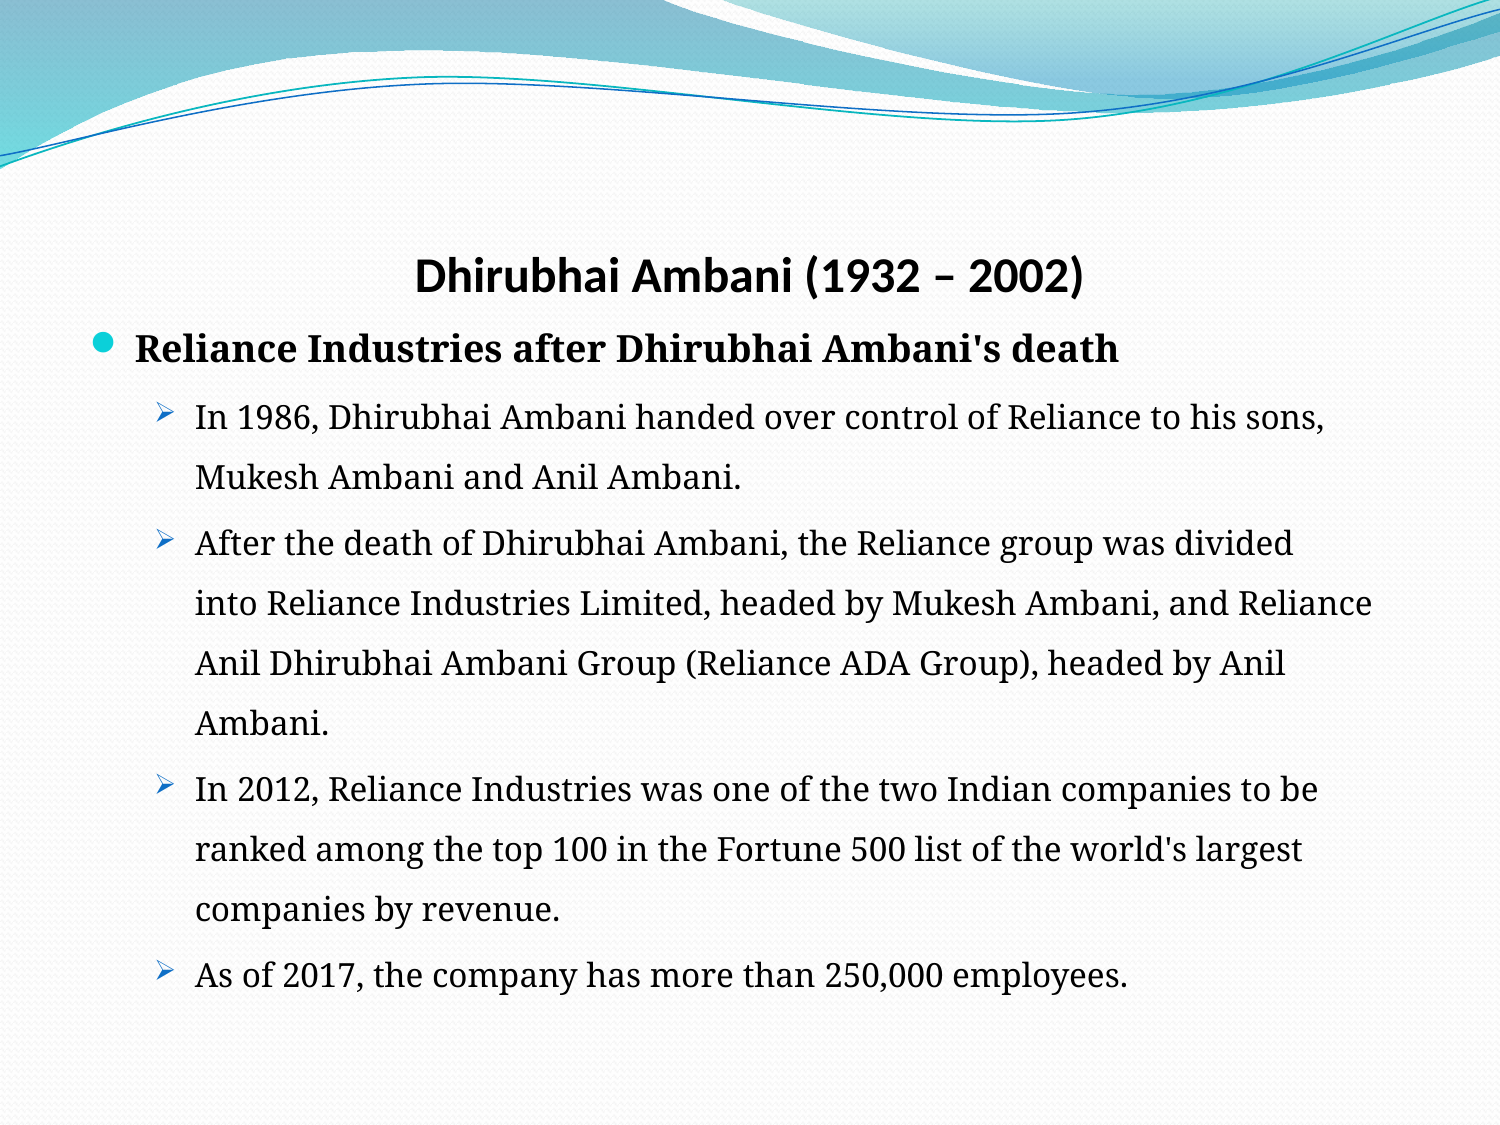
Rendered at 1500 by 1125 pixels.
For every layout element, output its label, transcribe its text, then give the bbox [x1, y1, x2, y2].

title Dhirubhai Ambani (1932 – 2002) [75, 115, 1425, 303]
list Reliance Industries after Dhirubhai Ambani's death In 1986, Dhirubhai Ambani handed over control of Reliance to his sons, Mukesh Ambani and Anil Ambani. After the death of Dhirubhai Ambani, the Reliance group was divided into Reliance Industries Limited, headed by Mukesh Ambani, and Reliance Anil Dhirubhai Ambani Group (Reliance ADA Group), headed by Anil Ambani. In 2012, Reliance Industries was one of the two Indian companies to be ranked among the top 100 in the Fortune 500 list of the world's largest companies by revenue. As of 2017, the company has more than 250,000 employees. [75, 317, 1425, 1038]
